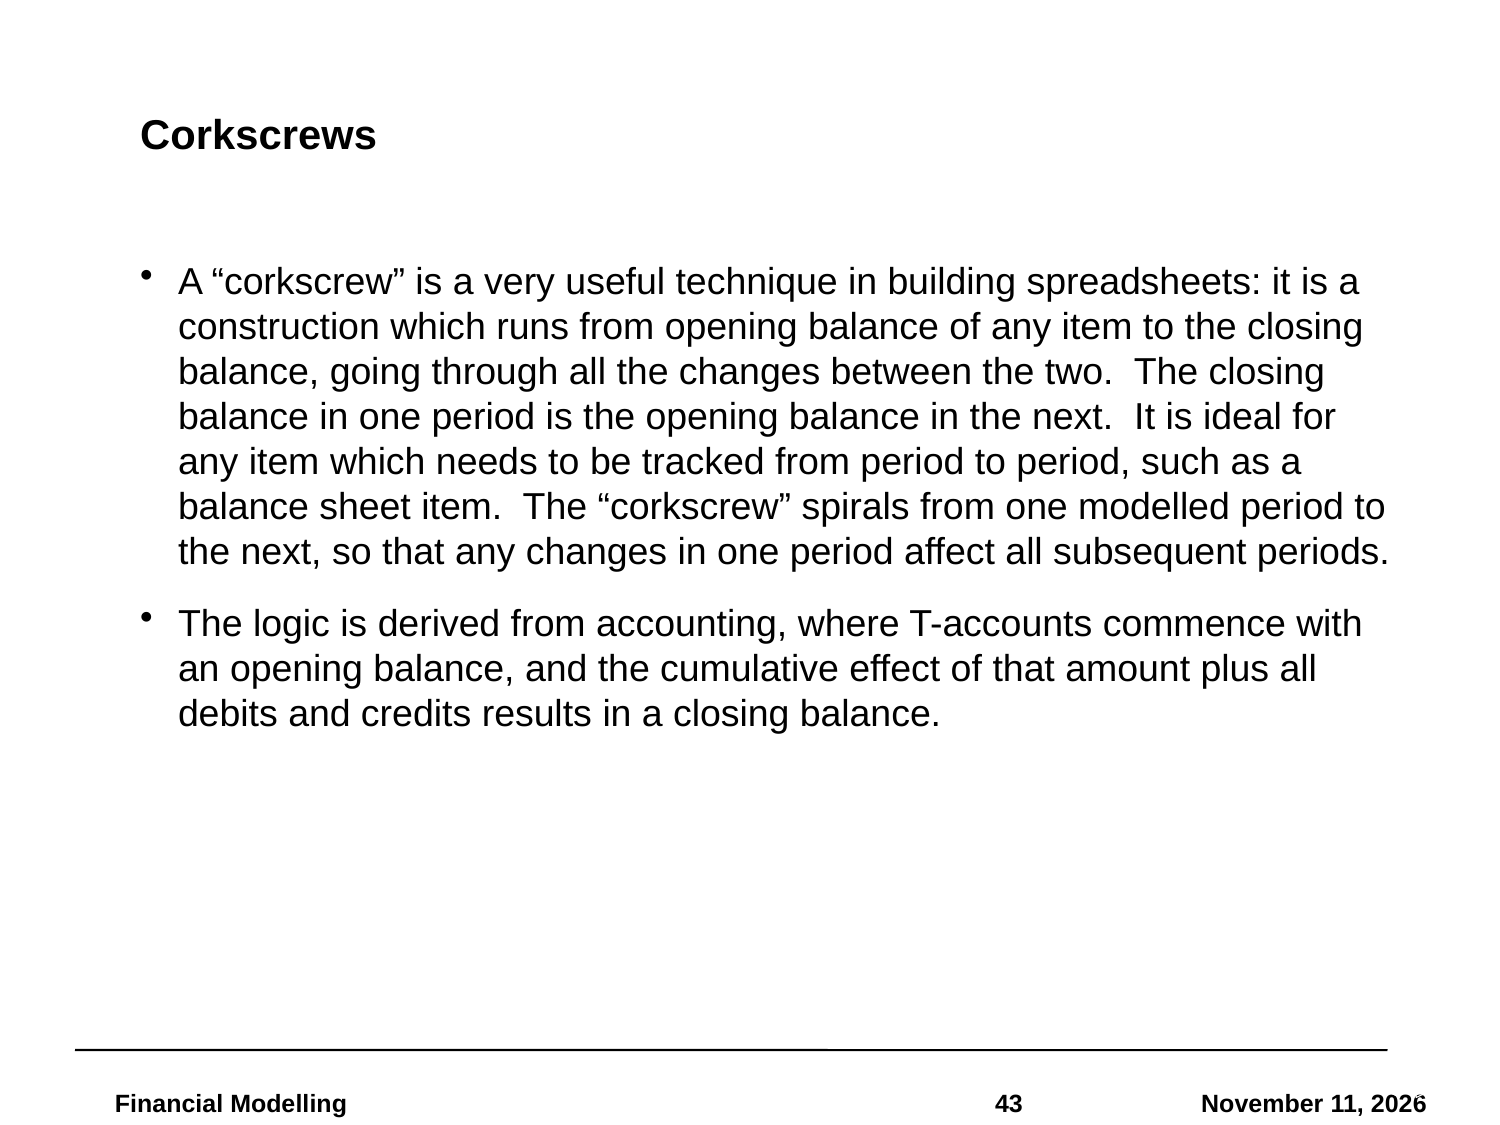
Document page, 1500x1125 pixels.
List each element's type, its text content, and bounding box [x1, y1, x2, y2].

title Corkscrews [124, 99, 1413, 226]
list A “corkscrew” is a very useful technique in building spreadsheets: it is a construction which runs from opening balance of any item to the closing balance, going through all the changes between the two. The closing balance in one period is the opening balance in the next. It is ideal for any item which needs to be tracked from period to period, such as a balance sheet item. The “corkscrew” spirals from one modelled period to the next, so that any changes in one period affect all subsequent periods. The logic is derived from accounting, where T-accounts commence with an opening balance, and the cumulative effect of that amount plus all debits and credits results in a closing balance. [124, 249, 1413, 1001]
